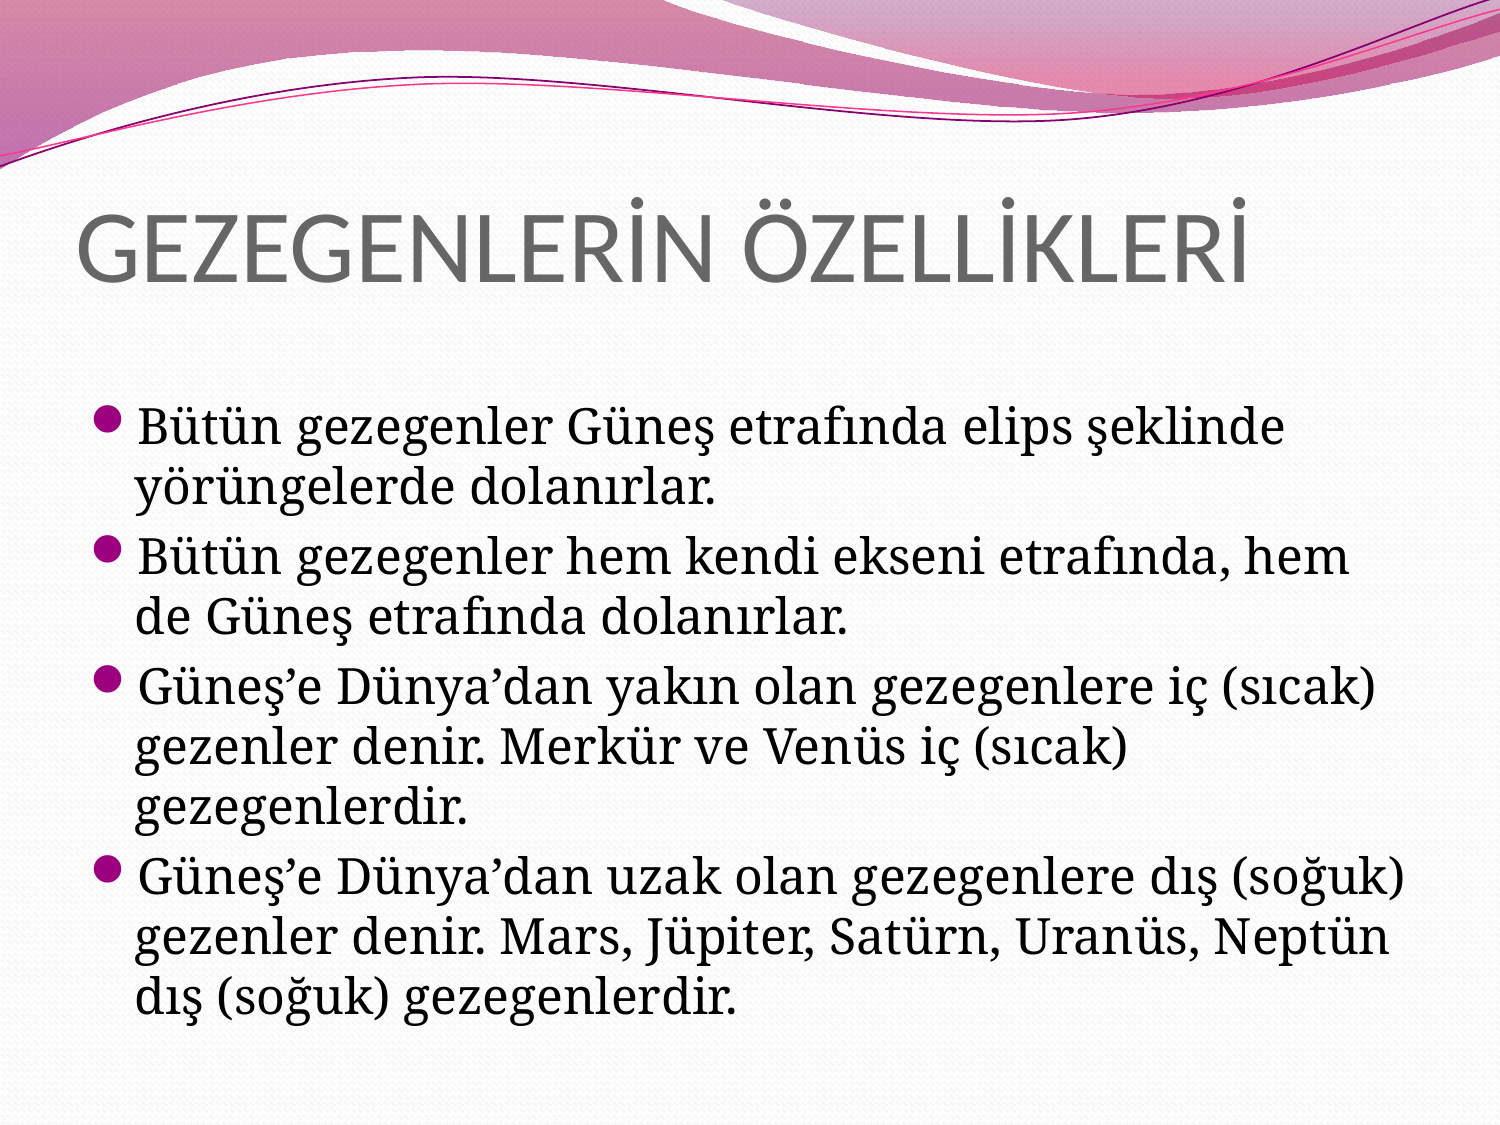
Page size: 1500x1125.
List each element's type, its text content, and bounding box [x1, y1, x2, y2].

title GEZEGENLERİN ÖZELLİKLERİ [75, 115, 1425, 303]
list Bütün gezegenler Güneş etrafında elips şeklinde yörüngelerde dolanırlar. Bütün gezegenler hem kendi ekseni etrafında, hem de Güneş etrafında dolanırlar. Güneş’e Dünya’dan yakın olan gezegenlere iç (sıcak) gezenler denir. Merkür ve Venüs iç (sıcak) gezegenlerdir. Güneş’e Dünya’dan uzak olan gezegenlere dış (soğuk) gezenler denir. Mars, Jüpiter, Satürn, Uranüs, Neptün dış (soğuk) gezegenlerdir. [75, 317, 1425, 1038]
